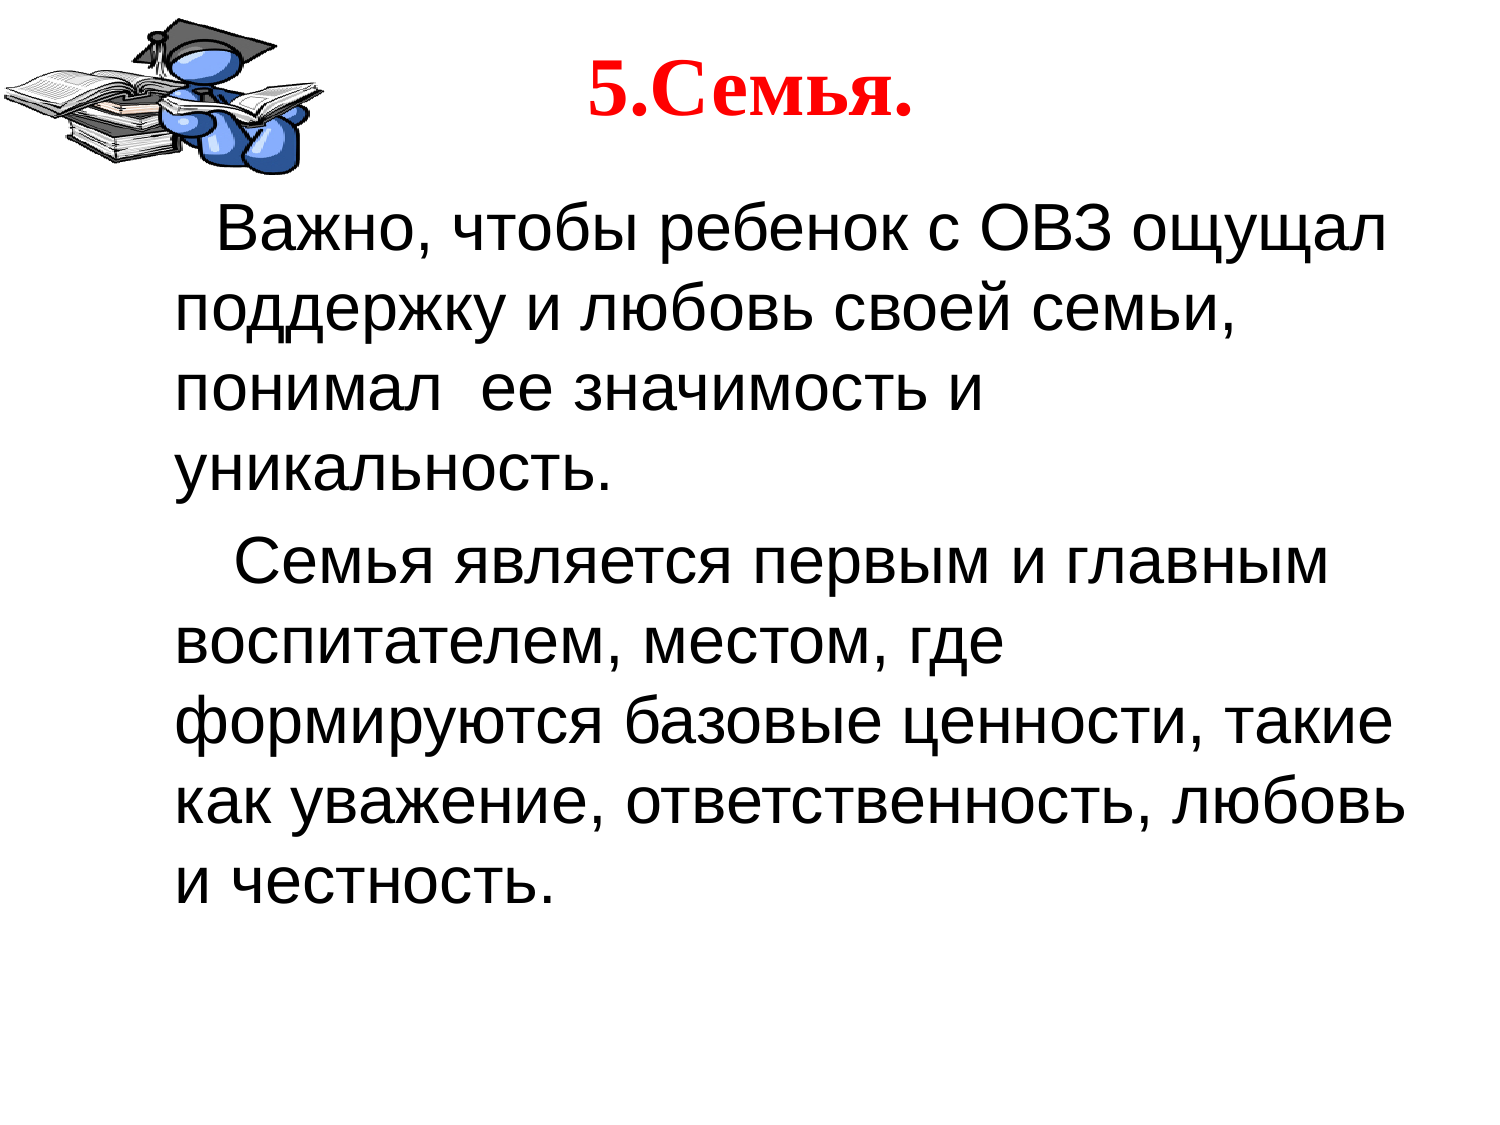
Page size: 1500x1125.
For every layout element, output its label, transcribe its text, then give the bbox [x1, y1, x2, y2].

subtitle Важно, чтобы ребенок с ОВЗ ощущал поддержку и любовь своей семьи, понимал ее значимость и уникальность. Семья является первым и главным воспитателем, местом, где формируются базовые ценности, такие как уважение, ответственность, любовь и честность. [84, 176, 1427, 1011]
picture [0, 0, 329, 195]
title 5.Семья. [332, 63, 1389, 176]
